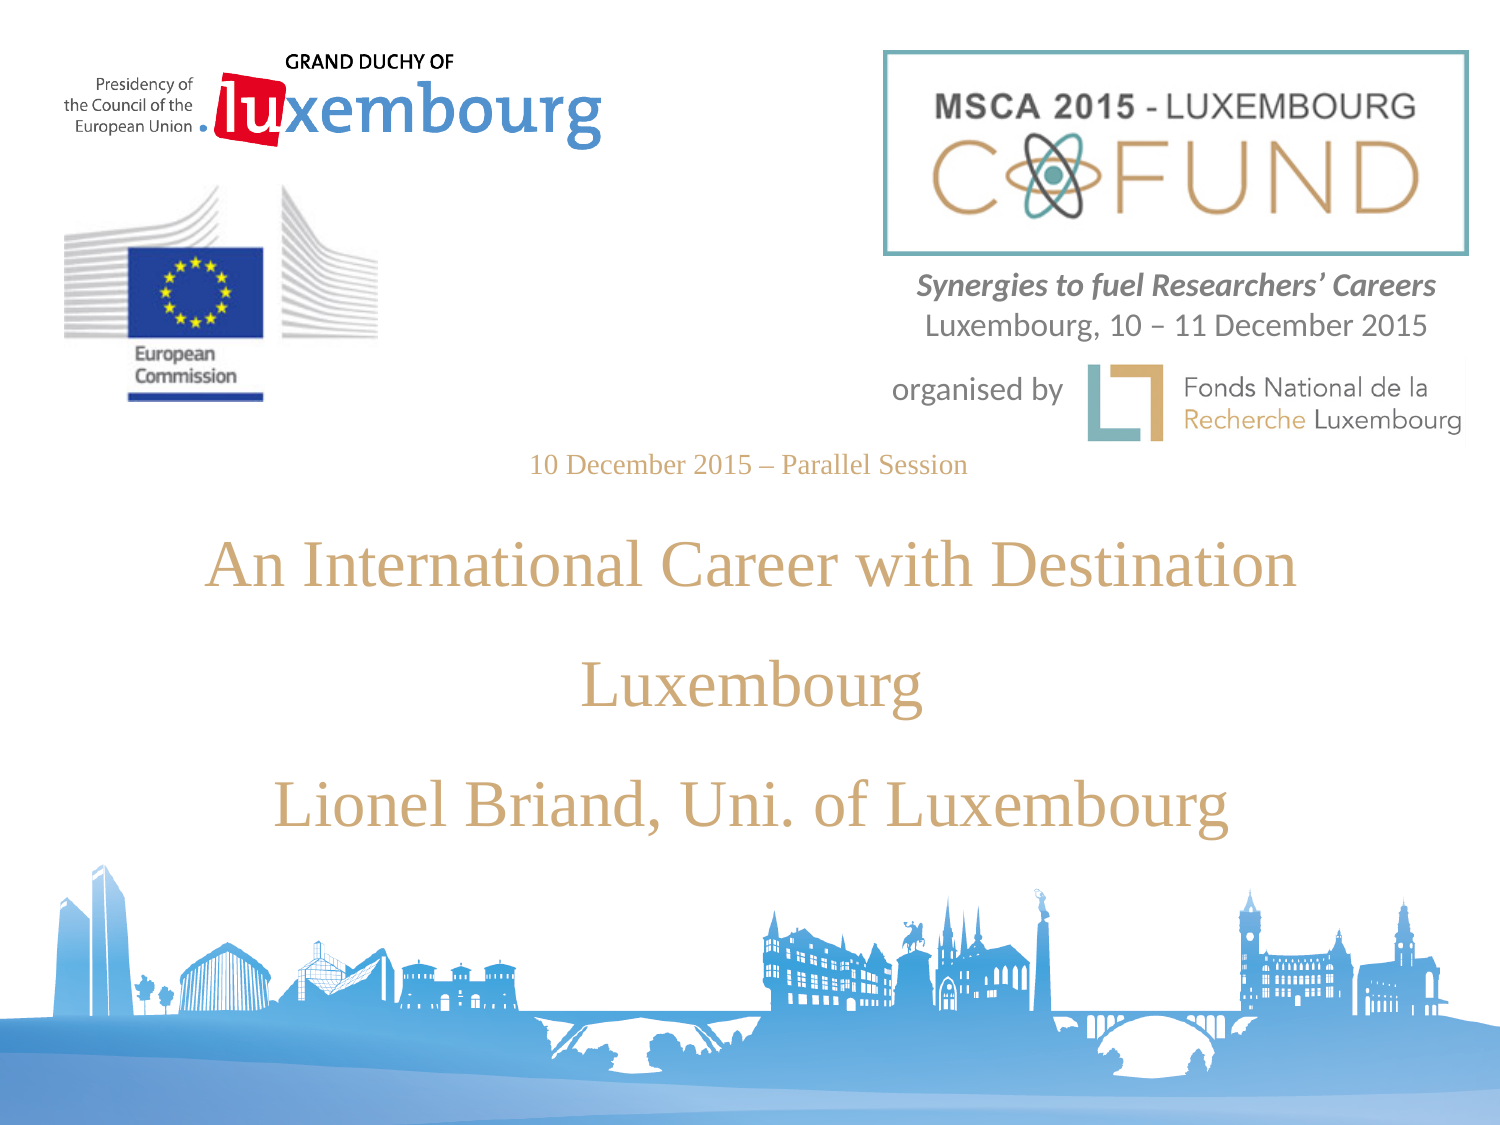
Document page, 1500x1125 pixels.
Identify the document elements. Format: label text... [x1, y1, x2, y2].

picture [0, 860, 1500, 1125]
text_box Synergies to fuel Researchers’ Careers Luxembourg, 10 – 11 December 2015 organised by [852, 255, 1500, 460]
title 10 December 2015 – Parallel Session An International Career with Destination Luxembourg Lionel Briand, Uni. of Luxembourg [17, 408, 1488, 859]
picture [64, 54, 601, 150]
picture [882, 50, 1469, 256]
picture [1078, 356, 1497, 449]
picture [64, 184, 378, 403]
